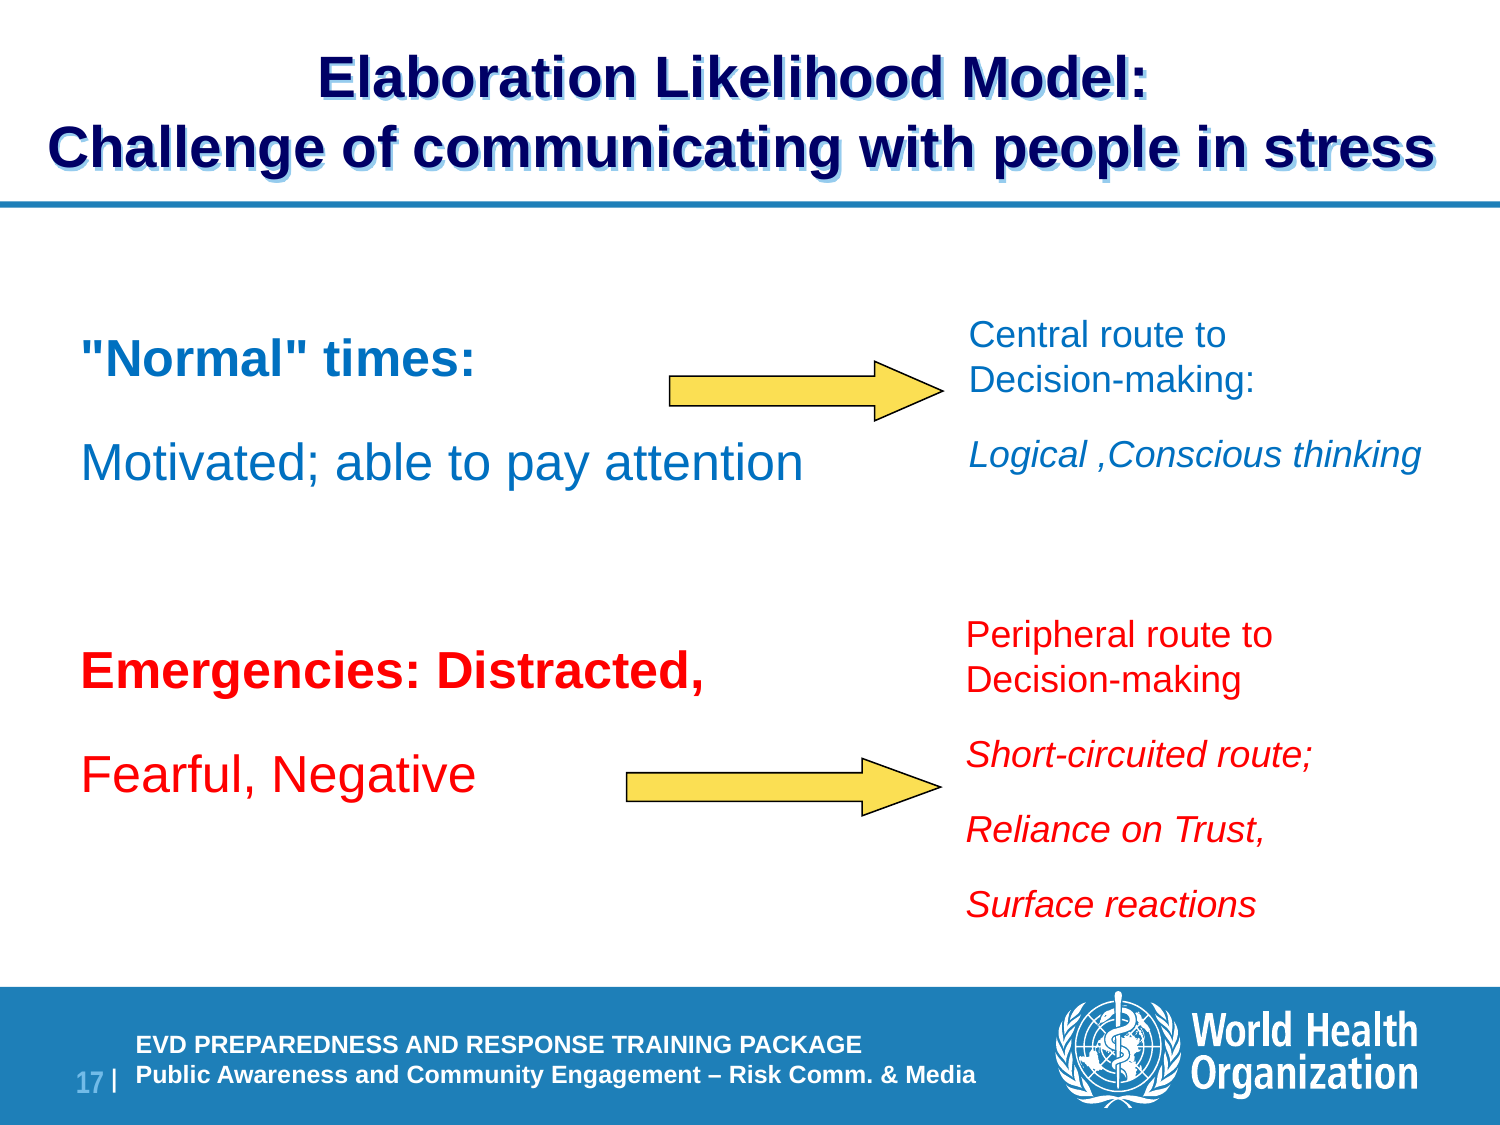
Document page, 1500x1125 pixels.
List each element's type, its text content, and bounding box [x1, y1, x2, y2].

text_box [626, 758, 941, 816]
list "Normal" times: Motivated; able to pay attention Emergencies: Distracted, Fearful, Negative [80, 219, 1368, 858]
text_box Peripheral route to Decision-making Short-circuited route; Reliance on Trust, Surface reactions [950, 602, 1381, 932]
title Elaboration Likelihood Model: Challenge of communicating with people in stress [13, 15, 1471, 204]
text_box [669, 361, 943, 421]
text_box Central route to Decision-making: Logical ,Conscious thinking [953, 302, 1437, 483]
